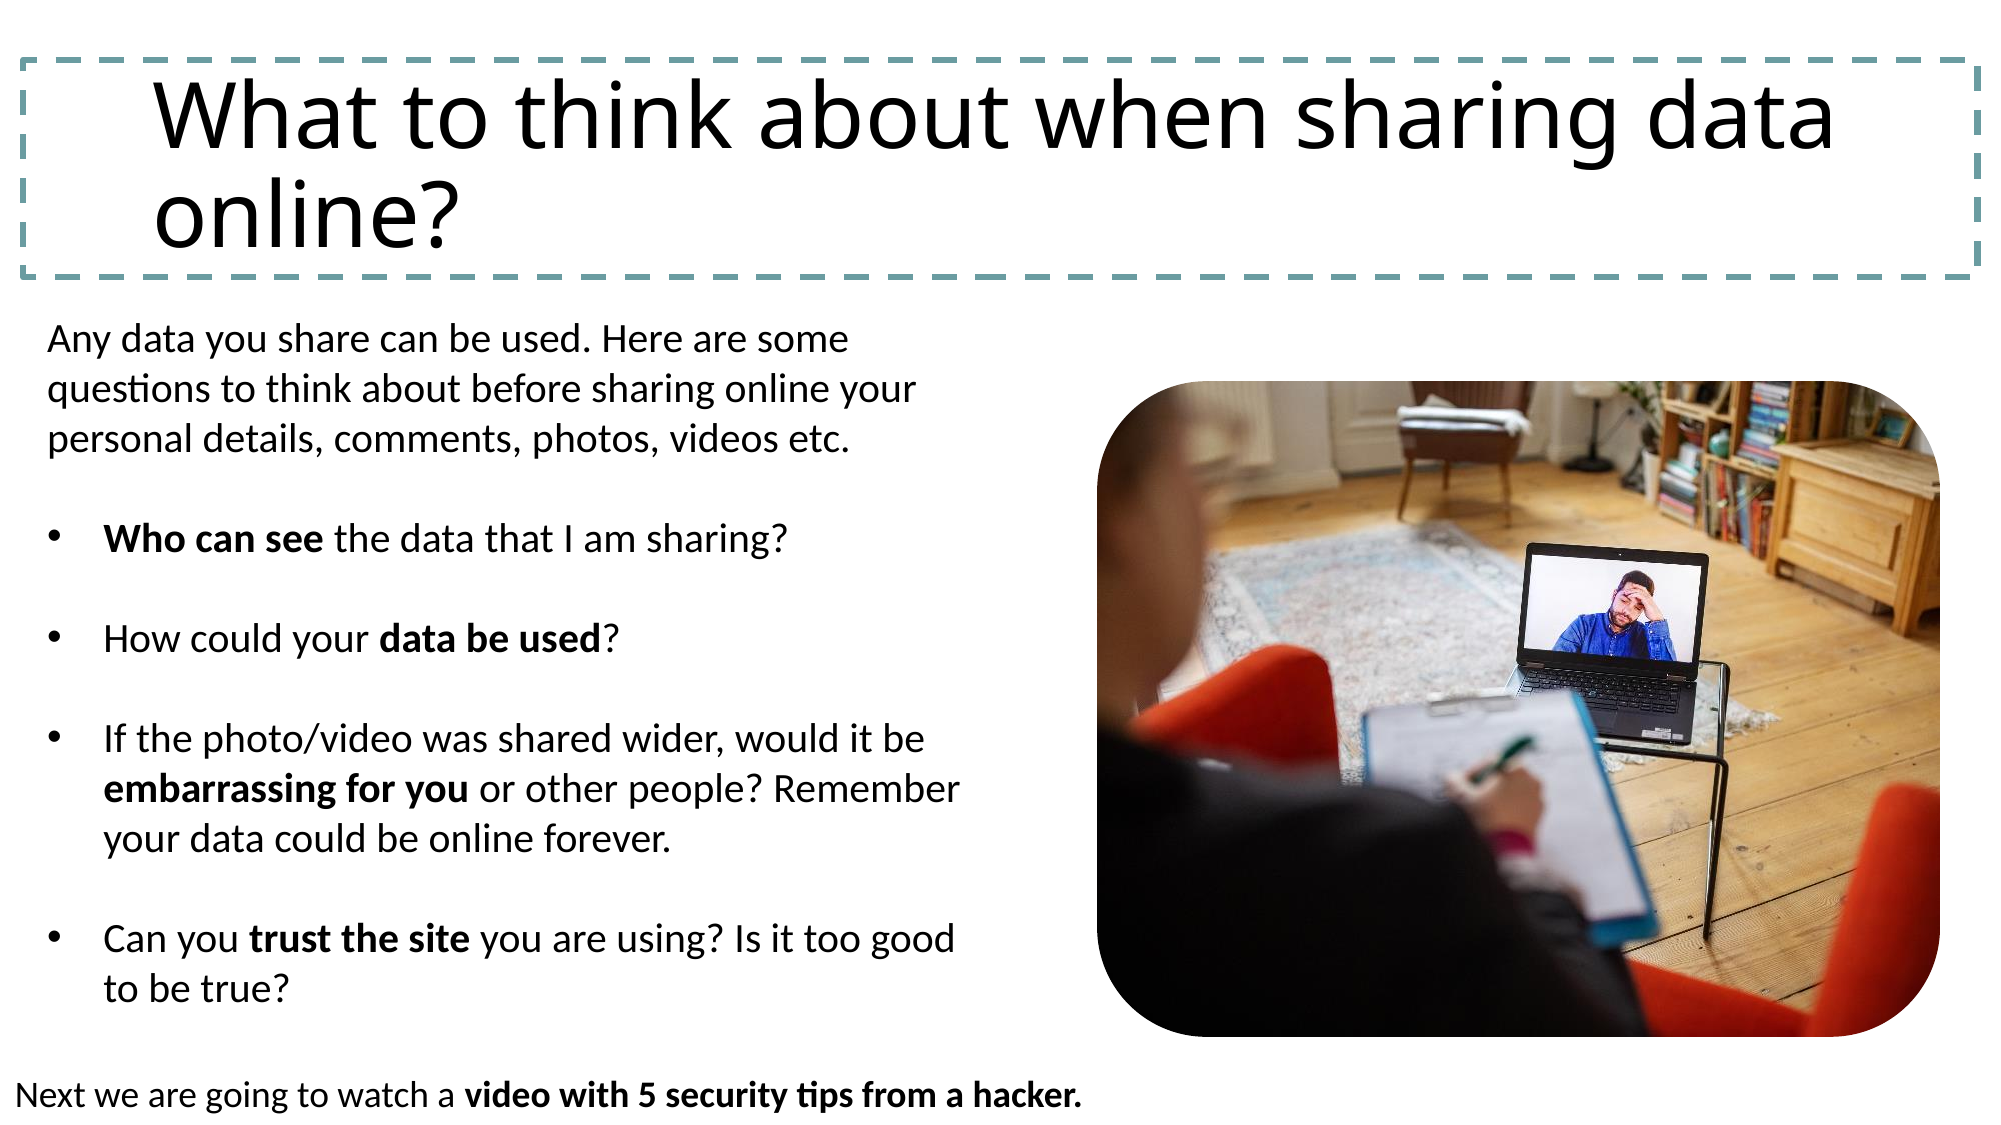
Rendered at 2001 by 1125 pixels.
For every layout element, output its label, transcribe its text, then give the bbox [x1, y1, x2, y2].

text_box Any data you share can be used. Here are some questions to think about before sharing online your personal details, comments, photos, videos etc. Who can see the data that I am sharing? How could your data be used? If the photo/video was shared wider, would it be embarrassing for you or other people? Remember your data could be online forever. Can you trust the site you are using? Is it too good to be true? [32, 303, 1000, 1062]
text_box Next we are going to watch a video with 5 security tips from a hacker. [0, 1062, 1237, 1123]
title What to think about when sharing data online? [137, 59, 1940, 278]
picture [1097, 381, 1940, 1037]
